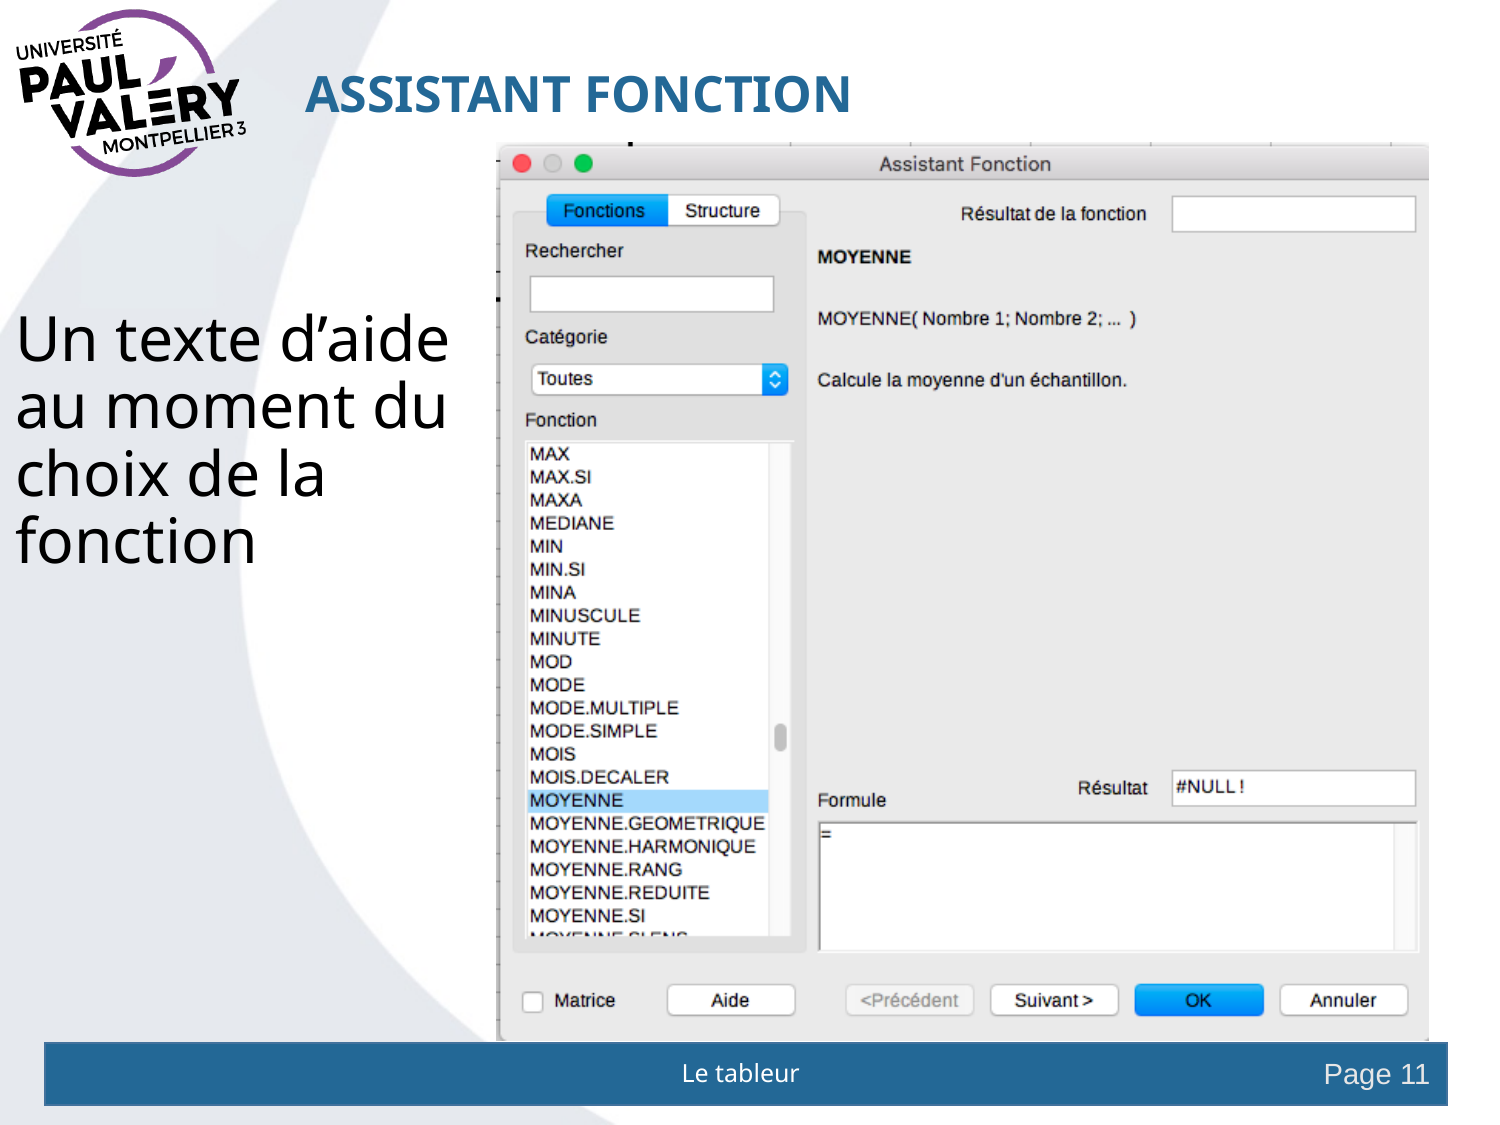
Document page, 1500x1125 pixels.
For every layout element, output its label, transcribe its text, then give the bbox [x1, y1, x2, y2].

picture [0, 0, 1500, 1125]
footer Le tableur [478, 1042, 1004, 1103]
slide_number Page 11 [1107, 1042, 1446, 1103]
list Un texte d’aide au moment du choix de la fonction [0, 211, 496, 979]
title Assistant fonction [290, 33, 1467, 160]
